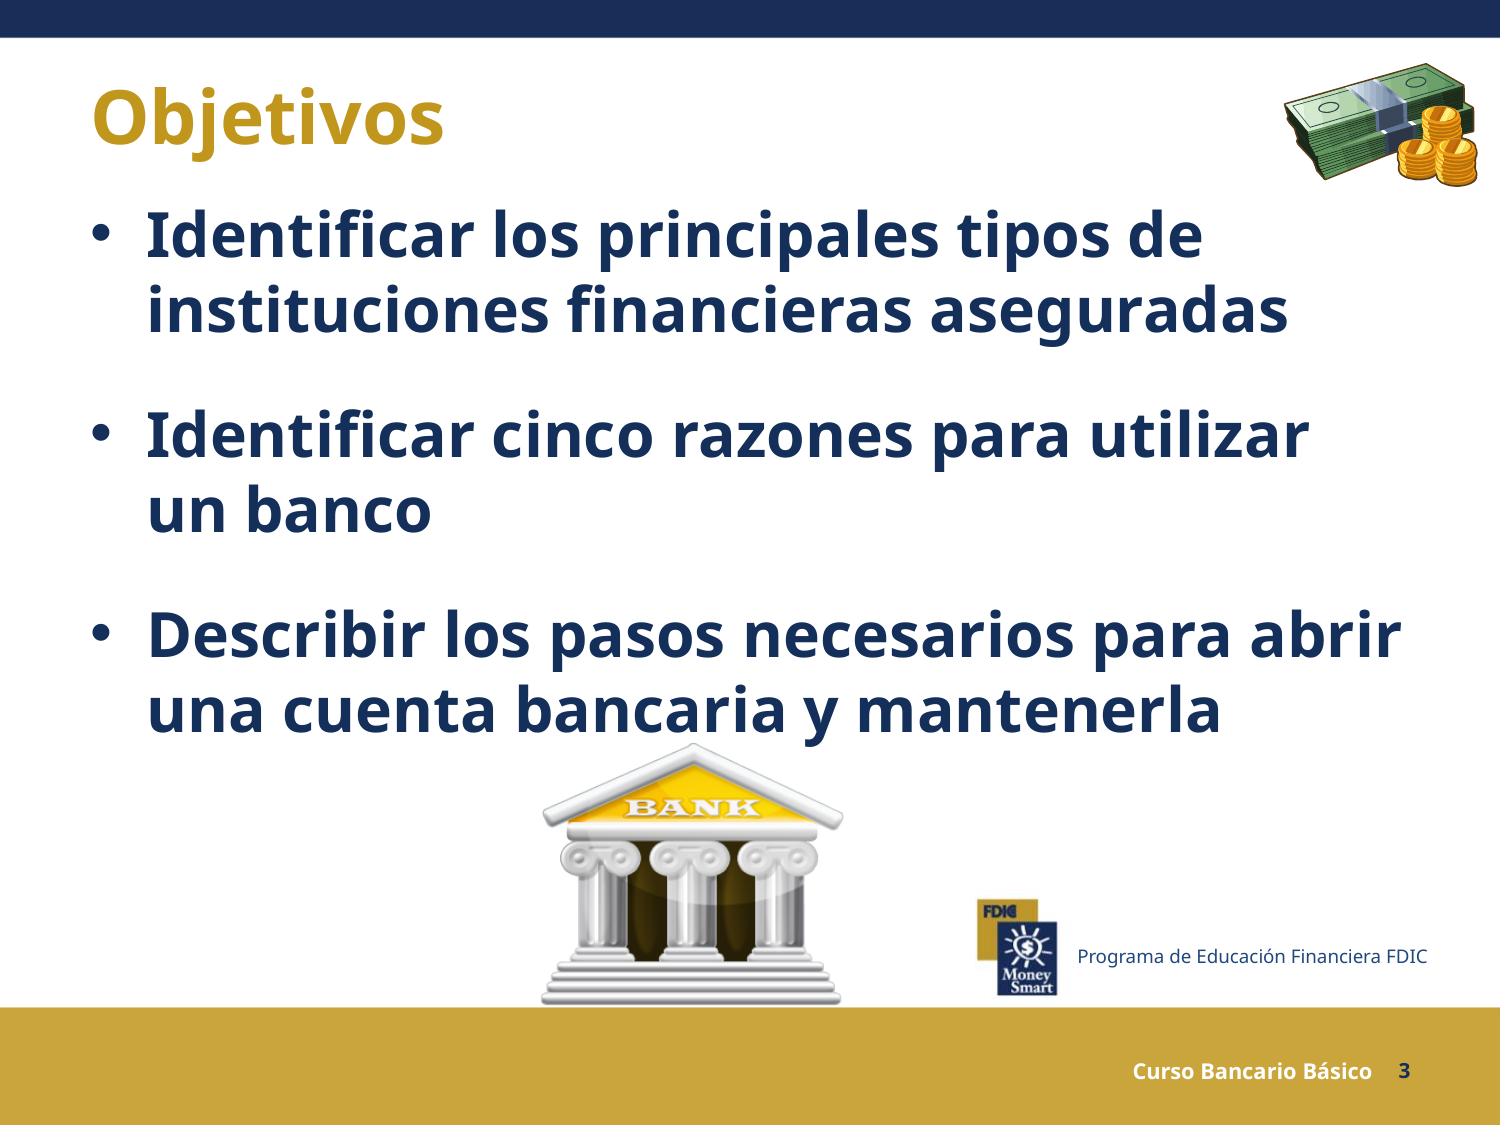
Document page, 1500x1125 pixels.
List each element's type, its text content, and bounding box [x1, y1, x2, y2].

list Identificar los principales tipos de instituciones financieras aseguradas Identificar cinco razones para utilizar un banco Describir los pasos necesarios para abrir una cuenta bancaria y mantenerla [74, 187, 1426, 888]
picture [0, 0, 1500, 1125]
title Objetivos [74, 62, 1280, 163]
